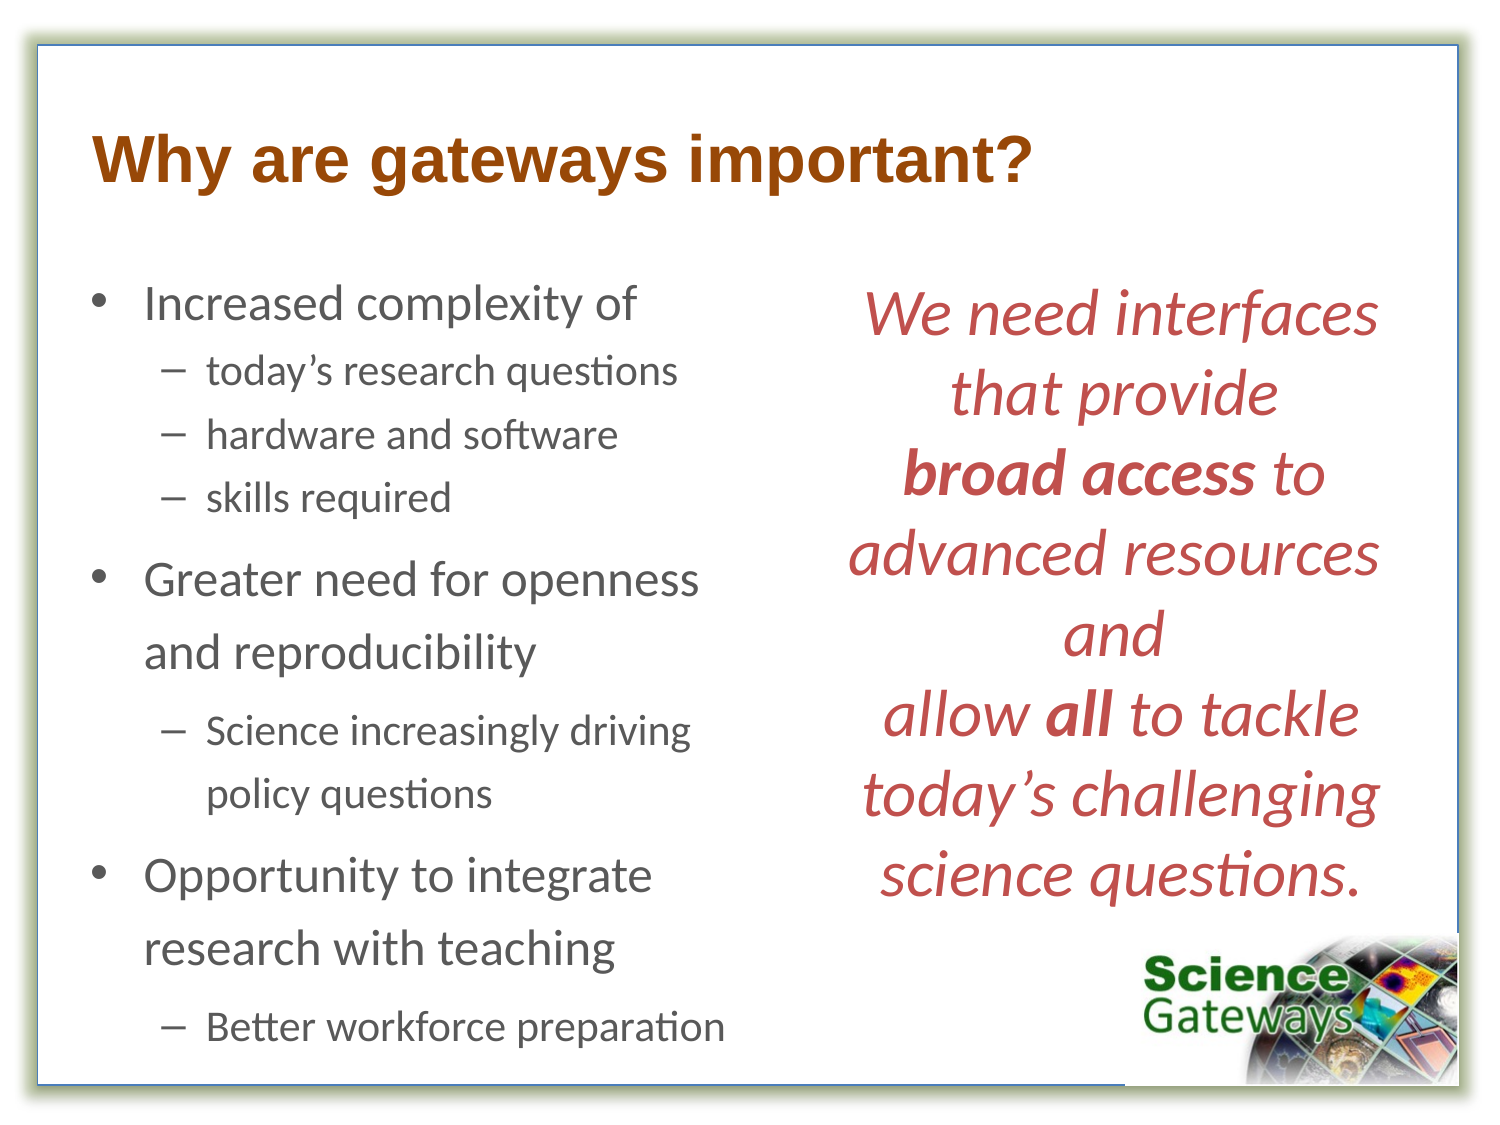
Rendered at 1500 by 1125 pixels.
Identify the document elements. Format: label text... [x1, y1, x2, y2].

text_box We need interfaces that provide broad access to advanced resources and allow all to tackle today’s challenging science questions. [801, 261, 1444, 1006]
title Why are gateways important? [77, 76, 1428, 235]
picture [1125, 933, 1459, 1086]
list Increased complexity of today’s research questions hardware and software skills required Greater need for openness and reproducibility Science increasingly driving policy questions Opportunity to integrate research with teaching Better workforce preparation [75, 261, 752, 1068]
